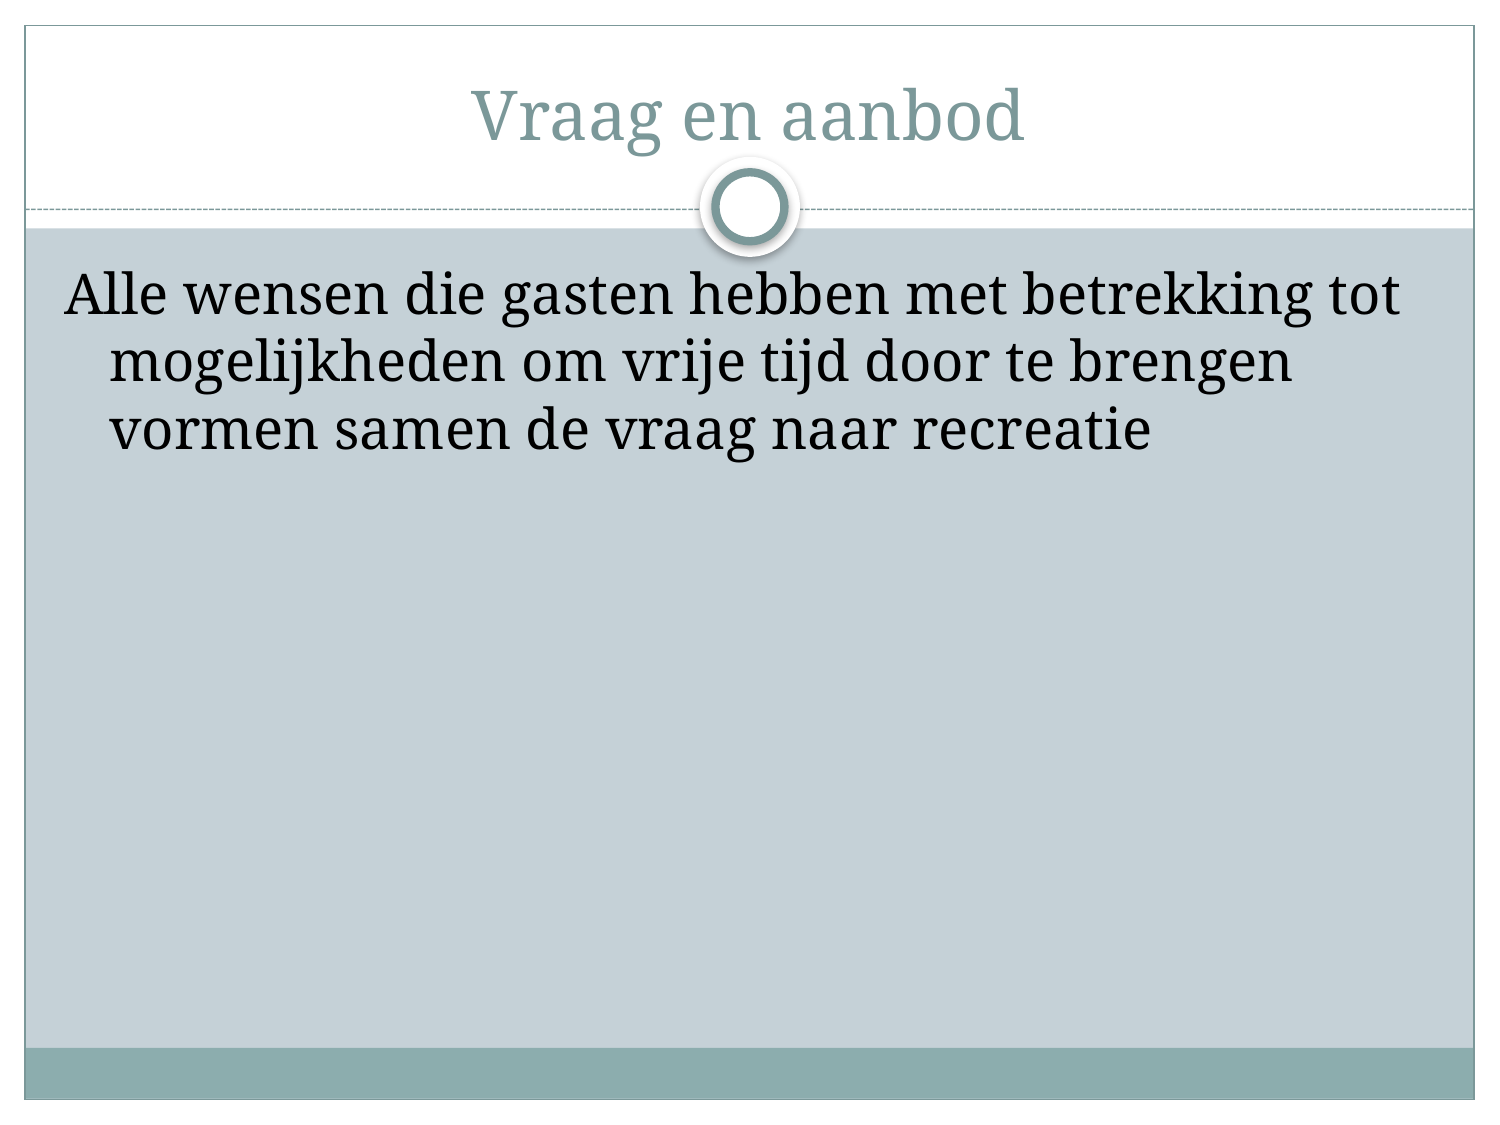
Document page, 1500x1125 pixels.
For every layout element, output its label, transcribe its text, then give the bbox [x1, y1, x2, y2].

title Vraag en aanbod [49, 37, 1450, 162]
list Alle wensen die gasten hebben met betrekking tot mogelijkheden om vrije tijd door te brengen vormen samen de vraag naar recreatie [49, 250, 1445, 1001]
